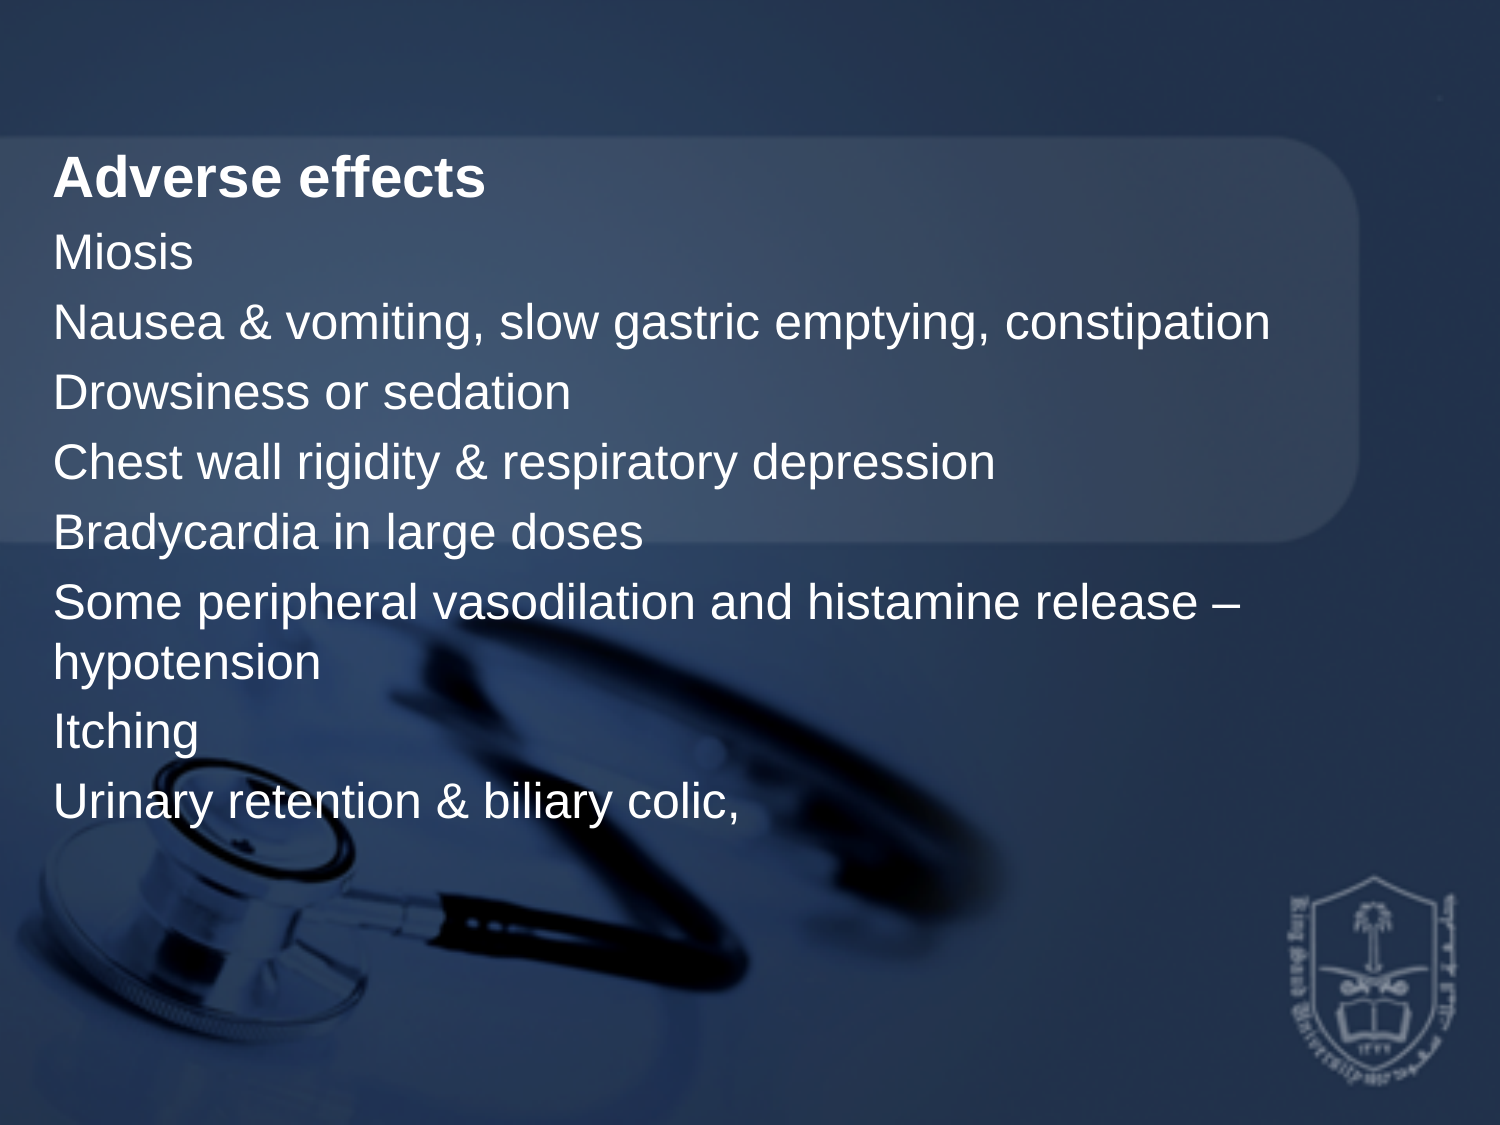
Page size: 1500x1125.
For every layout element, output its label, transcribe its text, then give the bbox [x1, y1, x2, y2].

picture [0, 0, 1500, 1125]
list Adverse effects Miosis Nausea & vomiting, slow gastric emptying, constipation Drowsiness or sedation Chest wall rigidity & respiratory depression Bradycardia in large doses Some peripheral vasodilation and histamine release – hypotension Itching Urinary retention & biliary colic, [37, 50, 1388, 1075]
